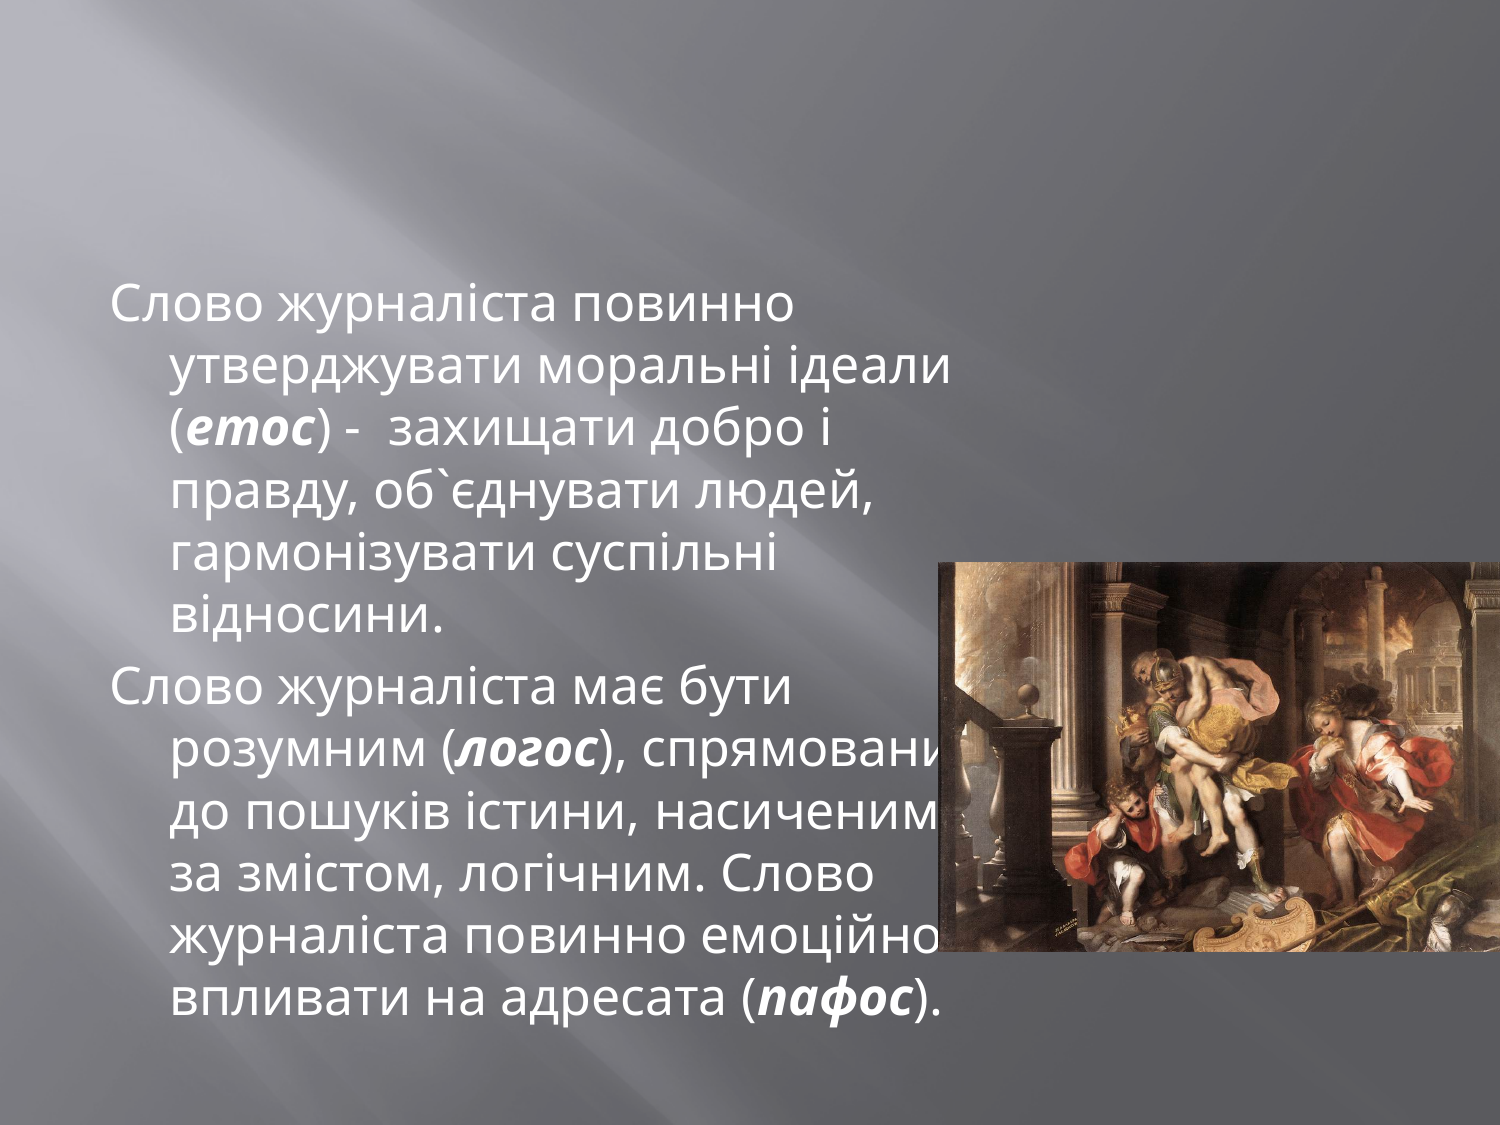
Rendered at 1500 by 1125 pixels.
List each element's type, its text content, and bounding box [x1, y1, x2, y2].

picture [938, 562, 1500, 953]
list Слово журналіста повинно утверджувати моральні ідеали (етос) - захищати добро і правду, об`єднувати людей, гармонізувати суспільні відносини. Слово журналіста має бути розумним (логос), спрямованим до пошуків істини, насиченим за змістом, логічним. Слово журналіста повинно емоційно впливати на адресата (пафос). [75, 262, 1010, 1094]
